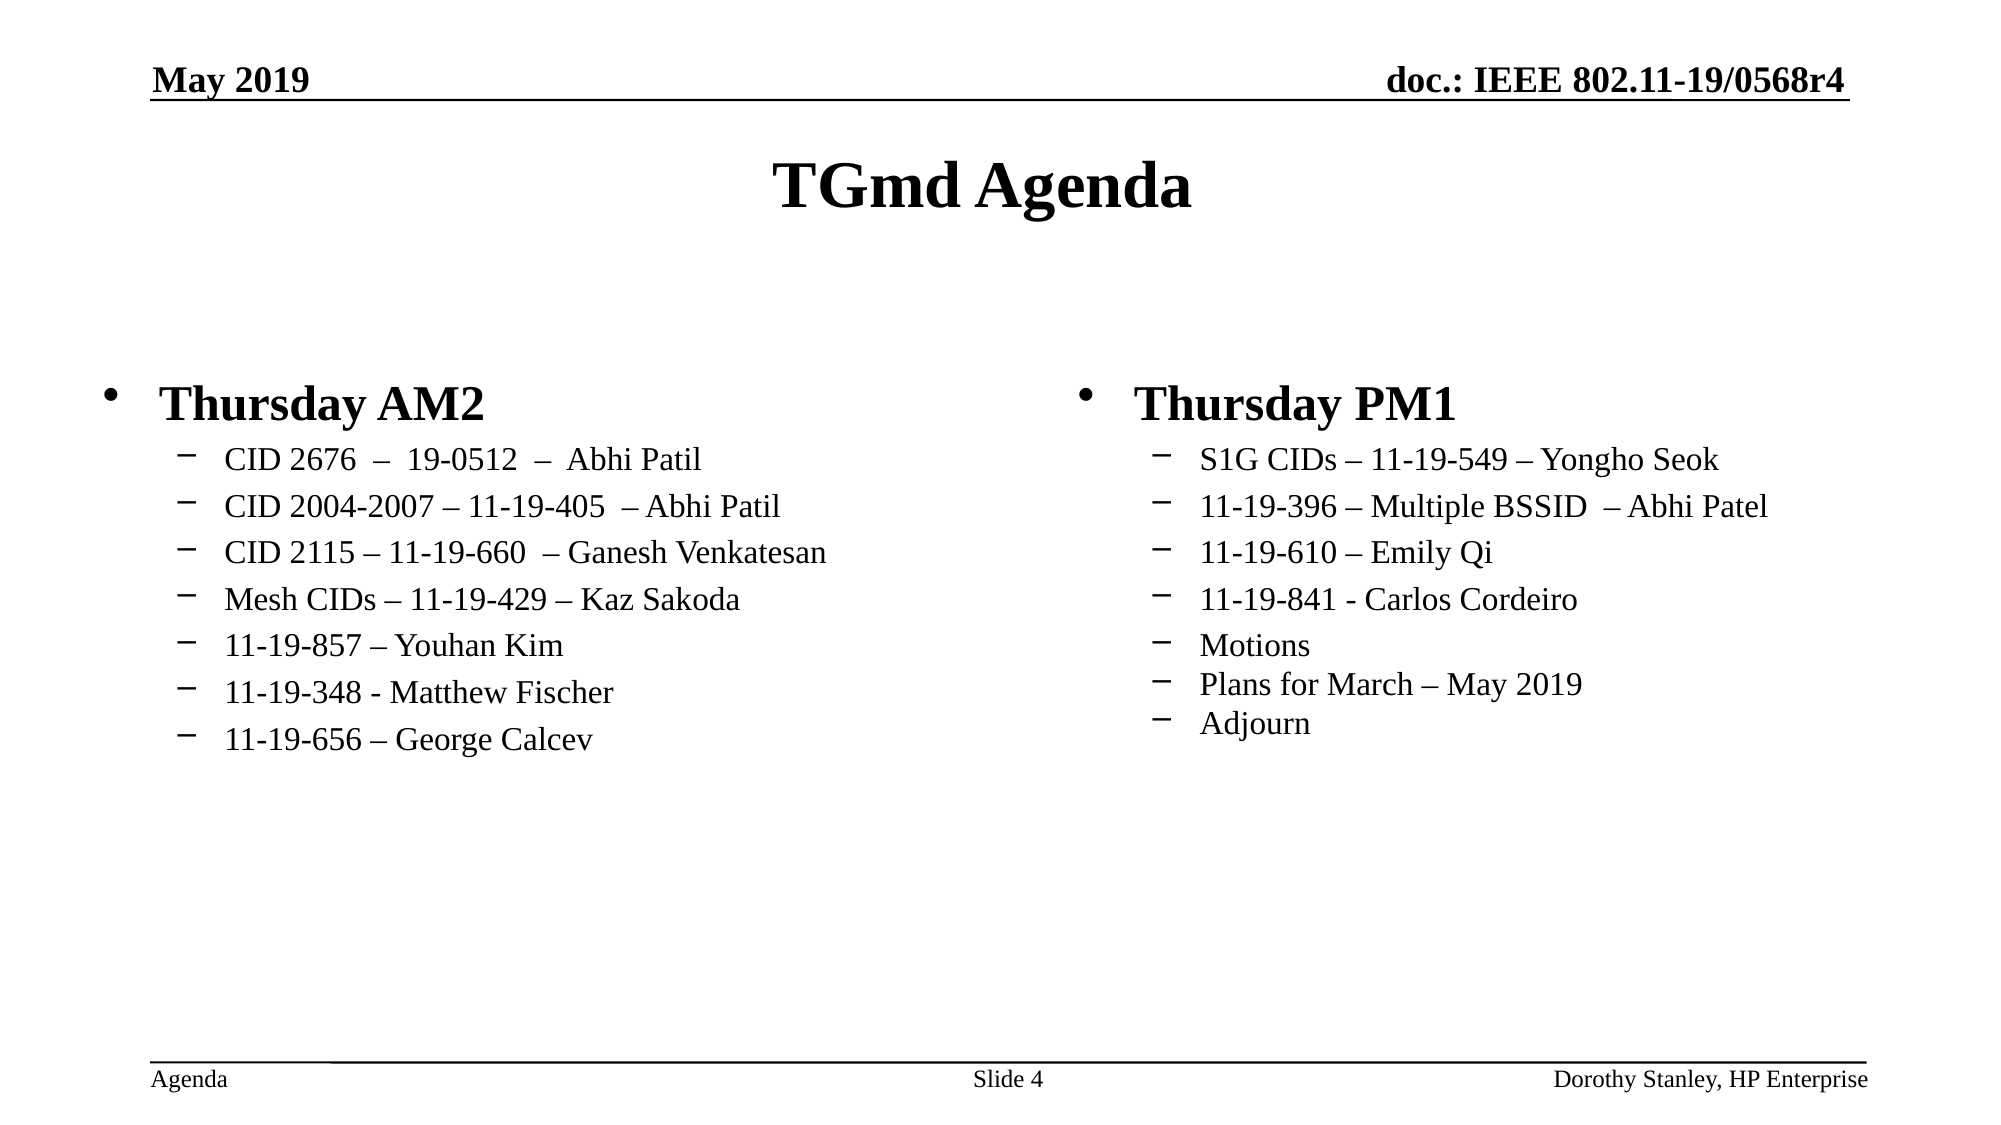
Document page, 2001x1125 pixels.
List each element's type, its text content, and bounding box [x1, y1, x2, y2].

text_box Thursday PM1 S1G CIDs – 11-19-549 – Yongho Seok 11-19-396 – Multiple BSSID – Abhi Patel 11-19-610 – Emily Qi 11-19-841 - Carlos Cordeiro Motions Plans for March – May 2019 Adjourn [1062, 375, 1869, 788]
text_box Thursday AM2 CID 2676 – 19-0512 – Abhi Patil CID 2004-2007 – 11-19-405 – Abhi Patil CID 2115 – 11-19-660 – Ganesh Venkatesan Mesh CIDs – 11-19-429 – Kaz Sakoda 11-19-857 – Youhan Kim 11-19-348 - Matthew Fischer 11-19-656 – George Calcev [87, 374, 913, 900]
footer Dorothy Stanley, HP Enterprise [1549, 1062, 1869, 1093]
title TGmd Agenda [362, 112, 1638, 250]
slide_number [152, 54, 567, 100]
slide_number Slide 4 [972, 1062, 1044, 1093]
